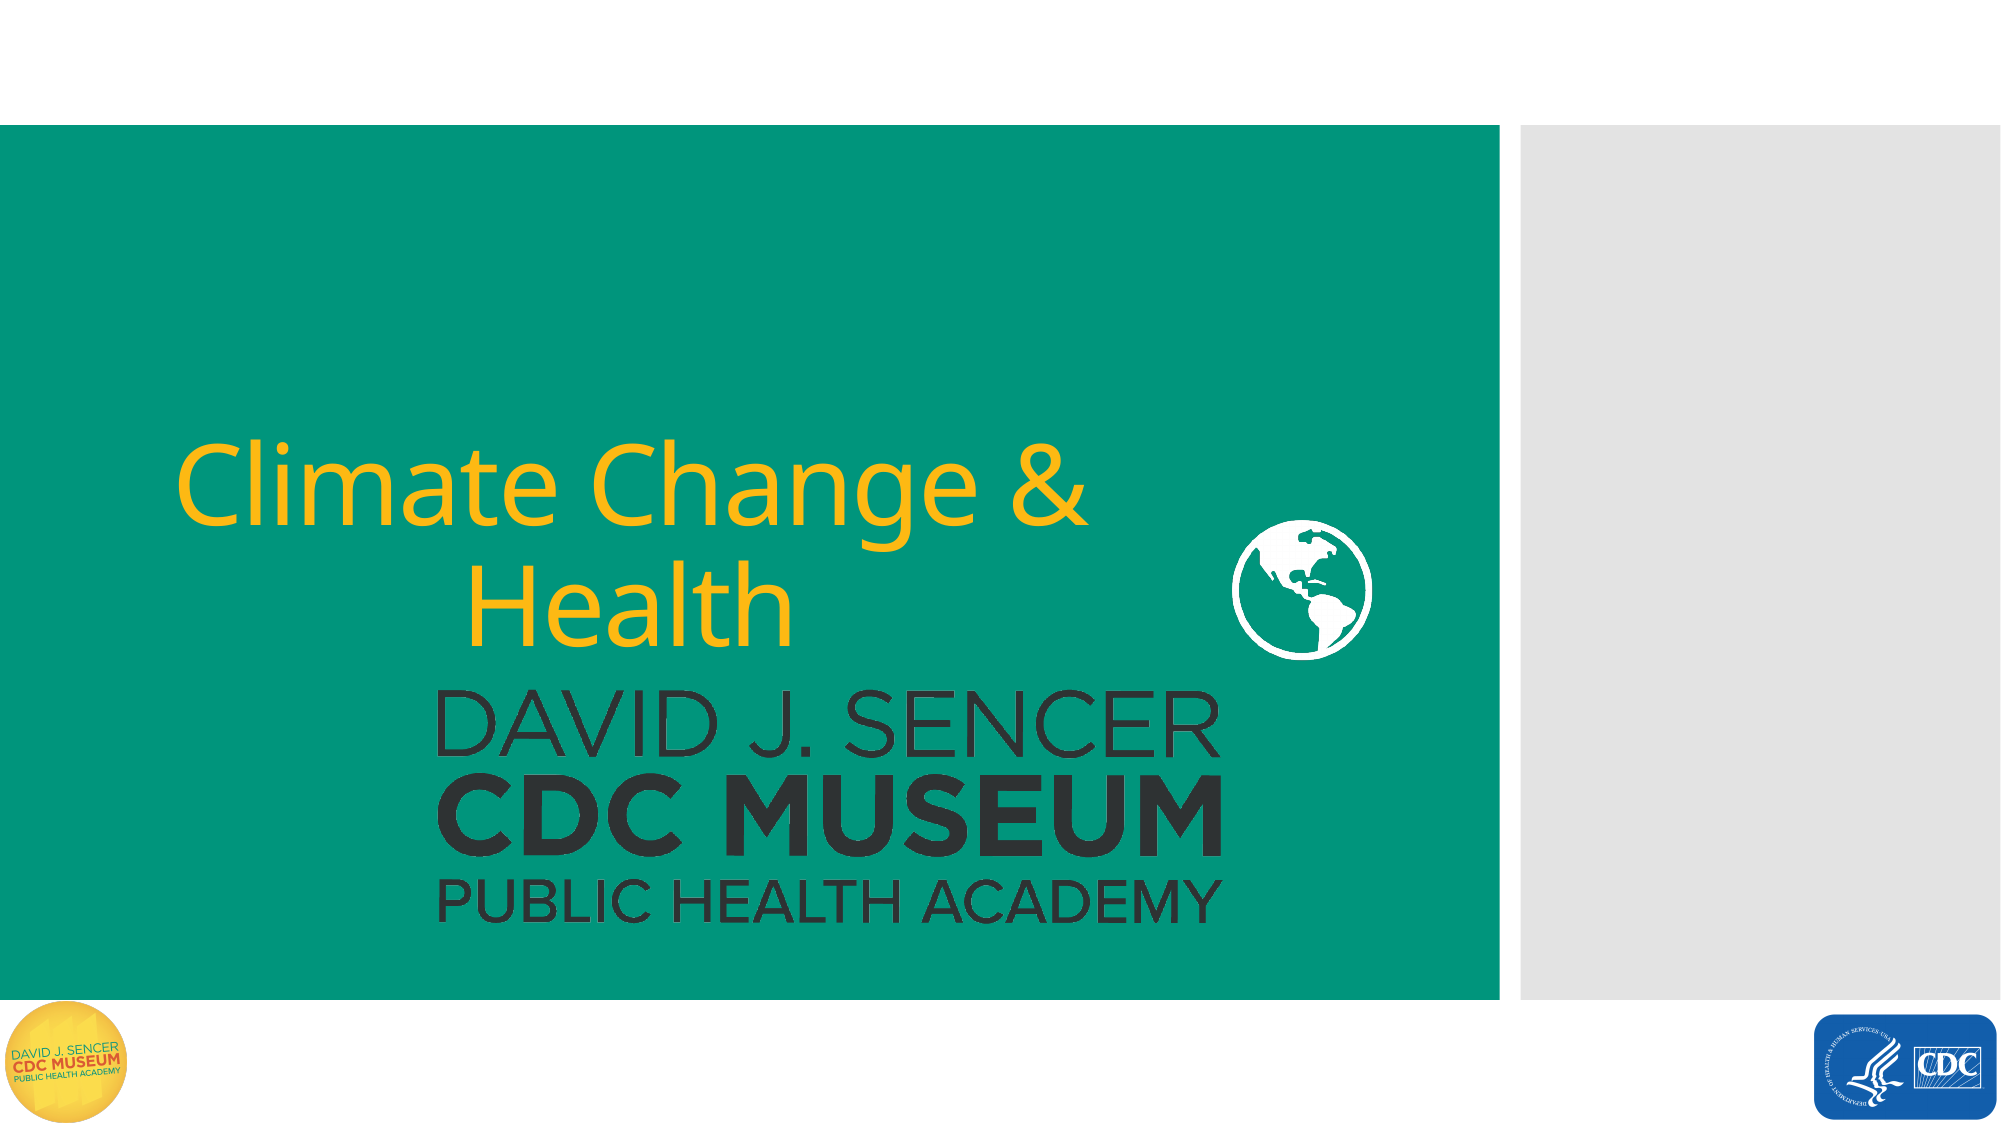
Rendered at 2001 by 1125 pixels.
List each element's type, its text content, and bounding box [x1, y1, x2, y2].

title Climate Change & Health [5, 213, 1256, 679]
picture [1801, 1006, 2000, 1125]
picture [4, 1001, 127, 1123]
picture [421, 501, 1391, 948]
text_box [0, 1000, 1995, 1125]
